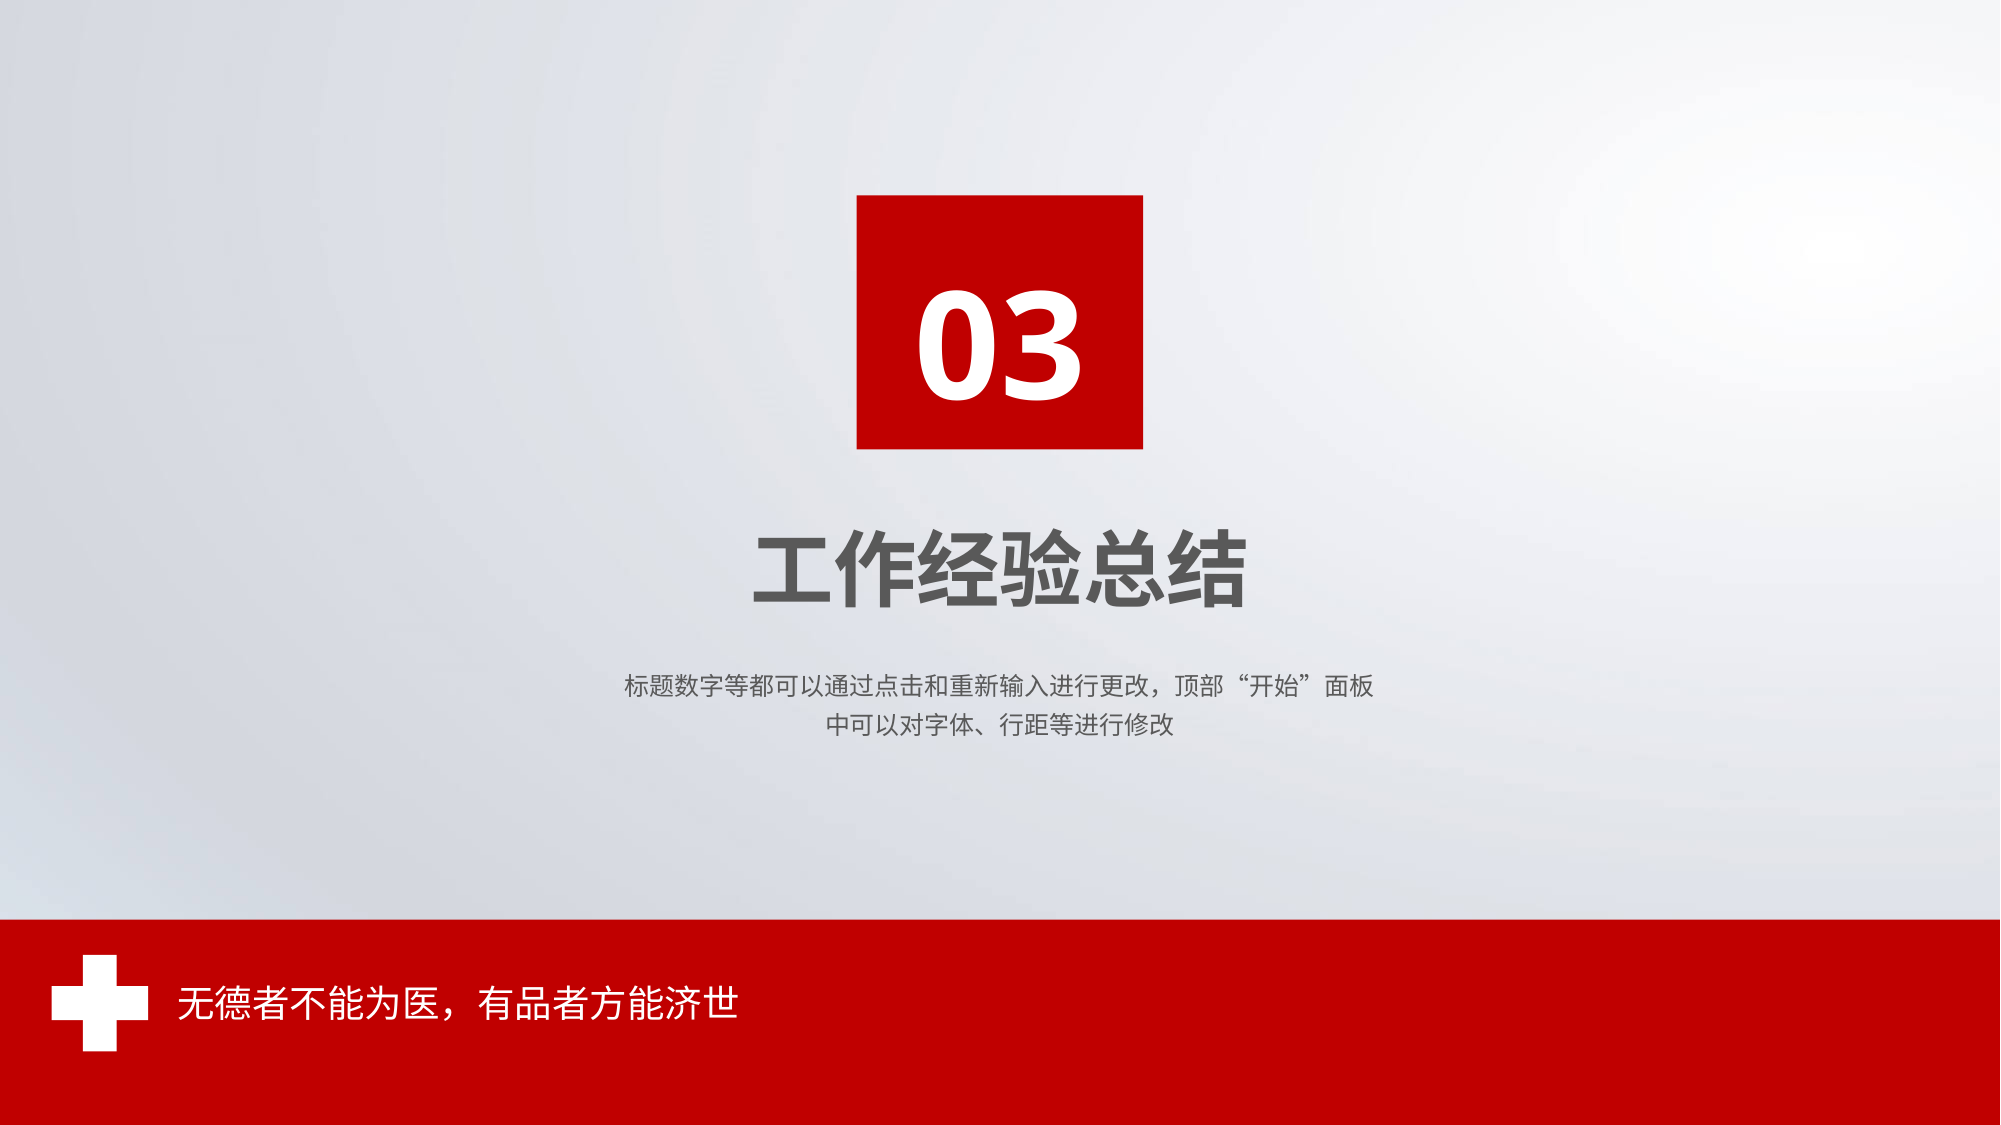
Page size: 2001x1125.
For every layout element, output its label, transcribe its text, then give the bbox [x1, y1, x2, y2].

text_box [51, 954, 149, 1052]
text_box 标题数字等都可以通过点击和重新输入进行更改，顶部“开始”面板中可以对字体、行距等进行修改 [601, 654, 1399, 747]
text_box 无德者不能为医，有品者方能济世 [162, 972, 1045, 1033]
picture [0, 0, 2000, 919]
text_box [0, 919, 2000, 1125]
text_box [794, 187, 1206, 450]
text_box 工作经验总结 [700, 509, 1300, 625]
